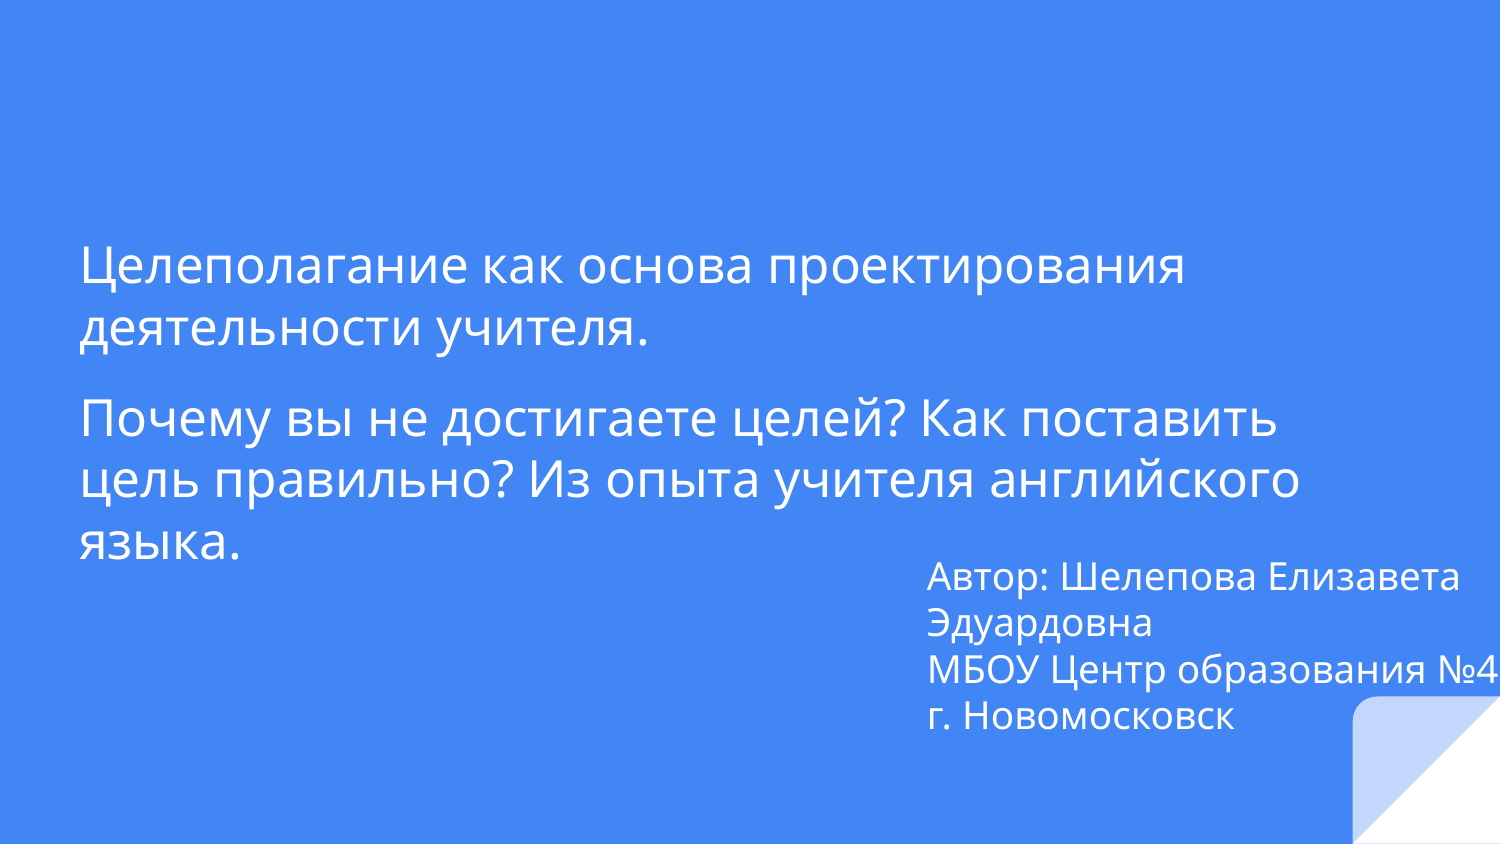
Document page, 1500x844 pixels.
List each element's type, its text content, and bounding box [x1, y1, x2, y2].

subtitle Автор: Шелепова Елизавета Эдуардовна МБОУ Центр образования №4 г. Новомосковск [911, 536, 1500, 608]
title Целеполагание как основа проектирования деятельности учителя. [64, 217, 1413, 370]
subtitle Почему вы не достигаете целей? Как поставить цель правильно? Из опыта учителя английского языка. [64, 370, 1413, 442]
